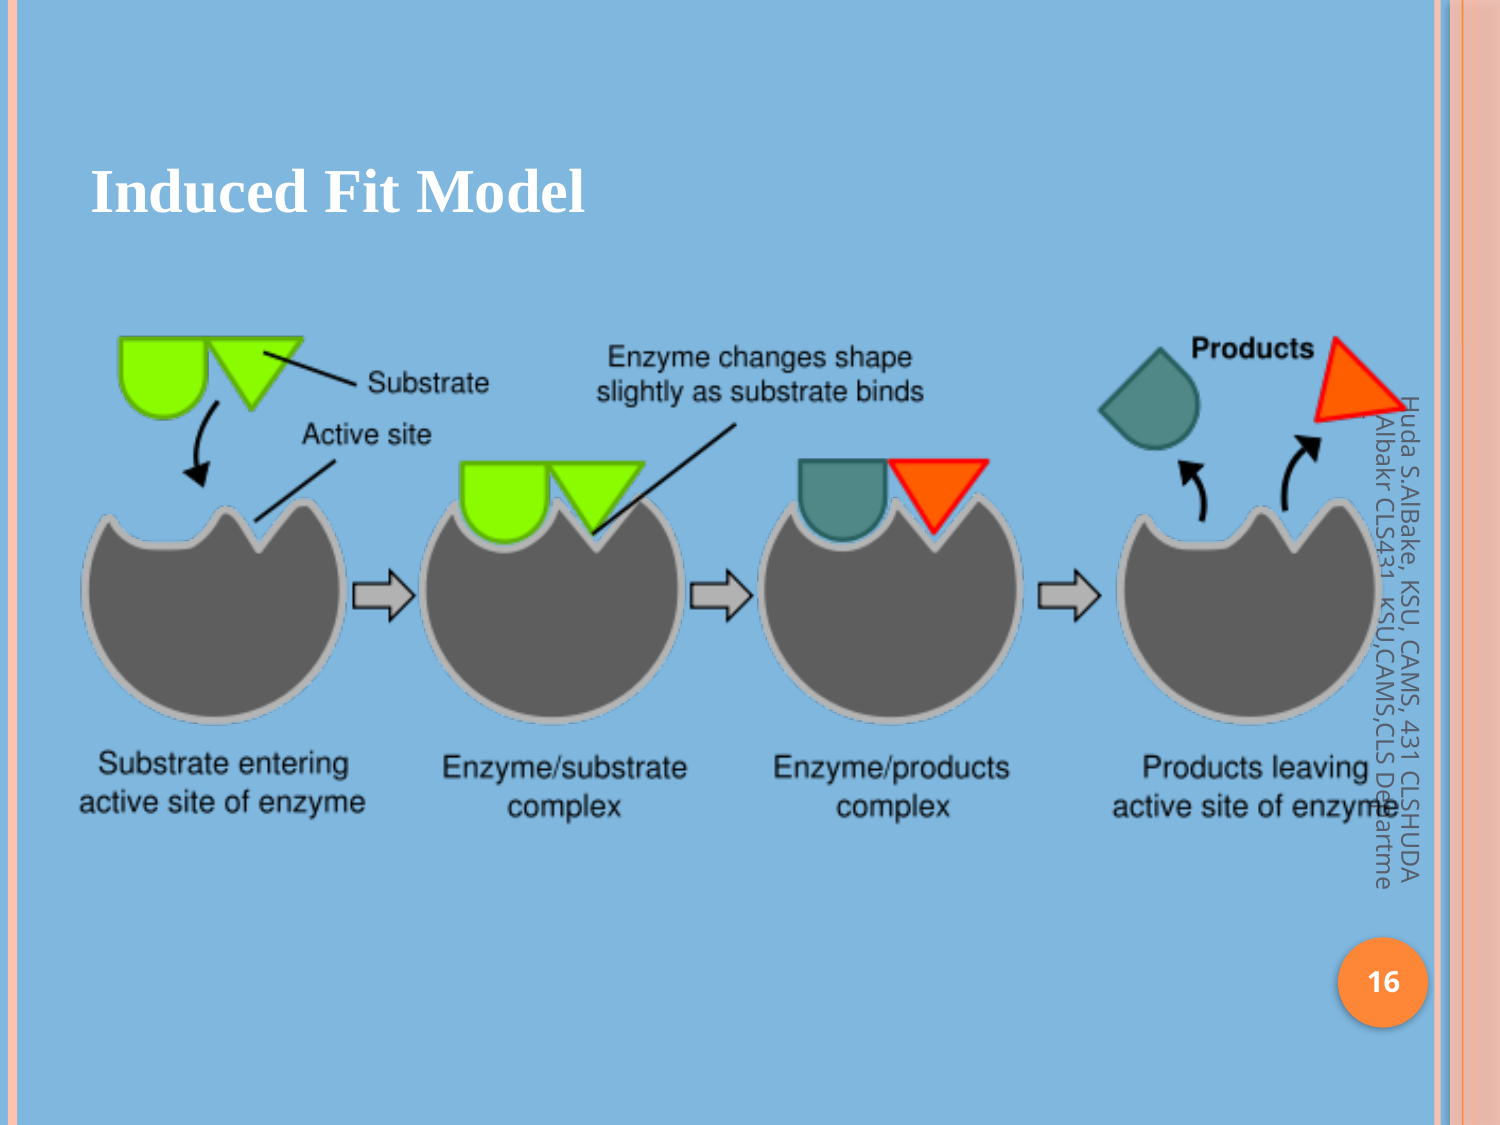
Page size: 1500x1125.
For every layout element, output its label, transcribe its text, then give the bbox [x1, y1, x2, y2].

footer Huda S.AlBake, KSU, CAMS, 431 CLSHUDA S.Albakr CLS431, KSU,CAMS,CLS Department [1379, 380, 1440, 906]
title Induced Fit Model [75, 50, 1300, 233]
slide_number 16 [1333, 940, 1434, 1026]
picture [55, 311, 1432, 856]
